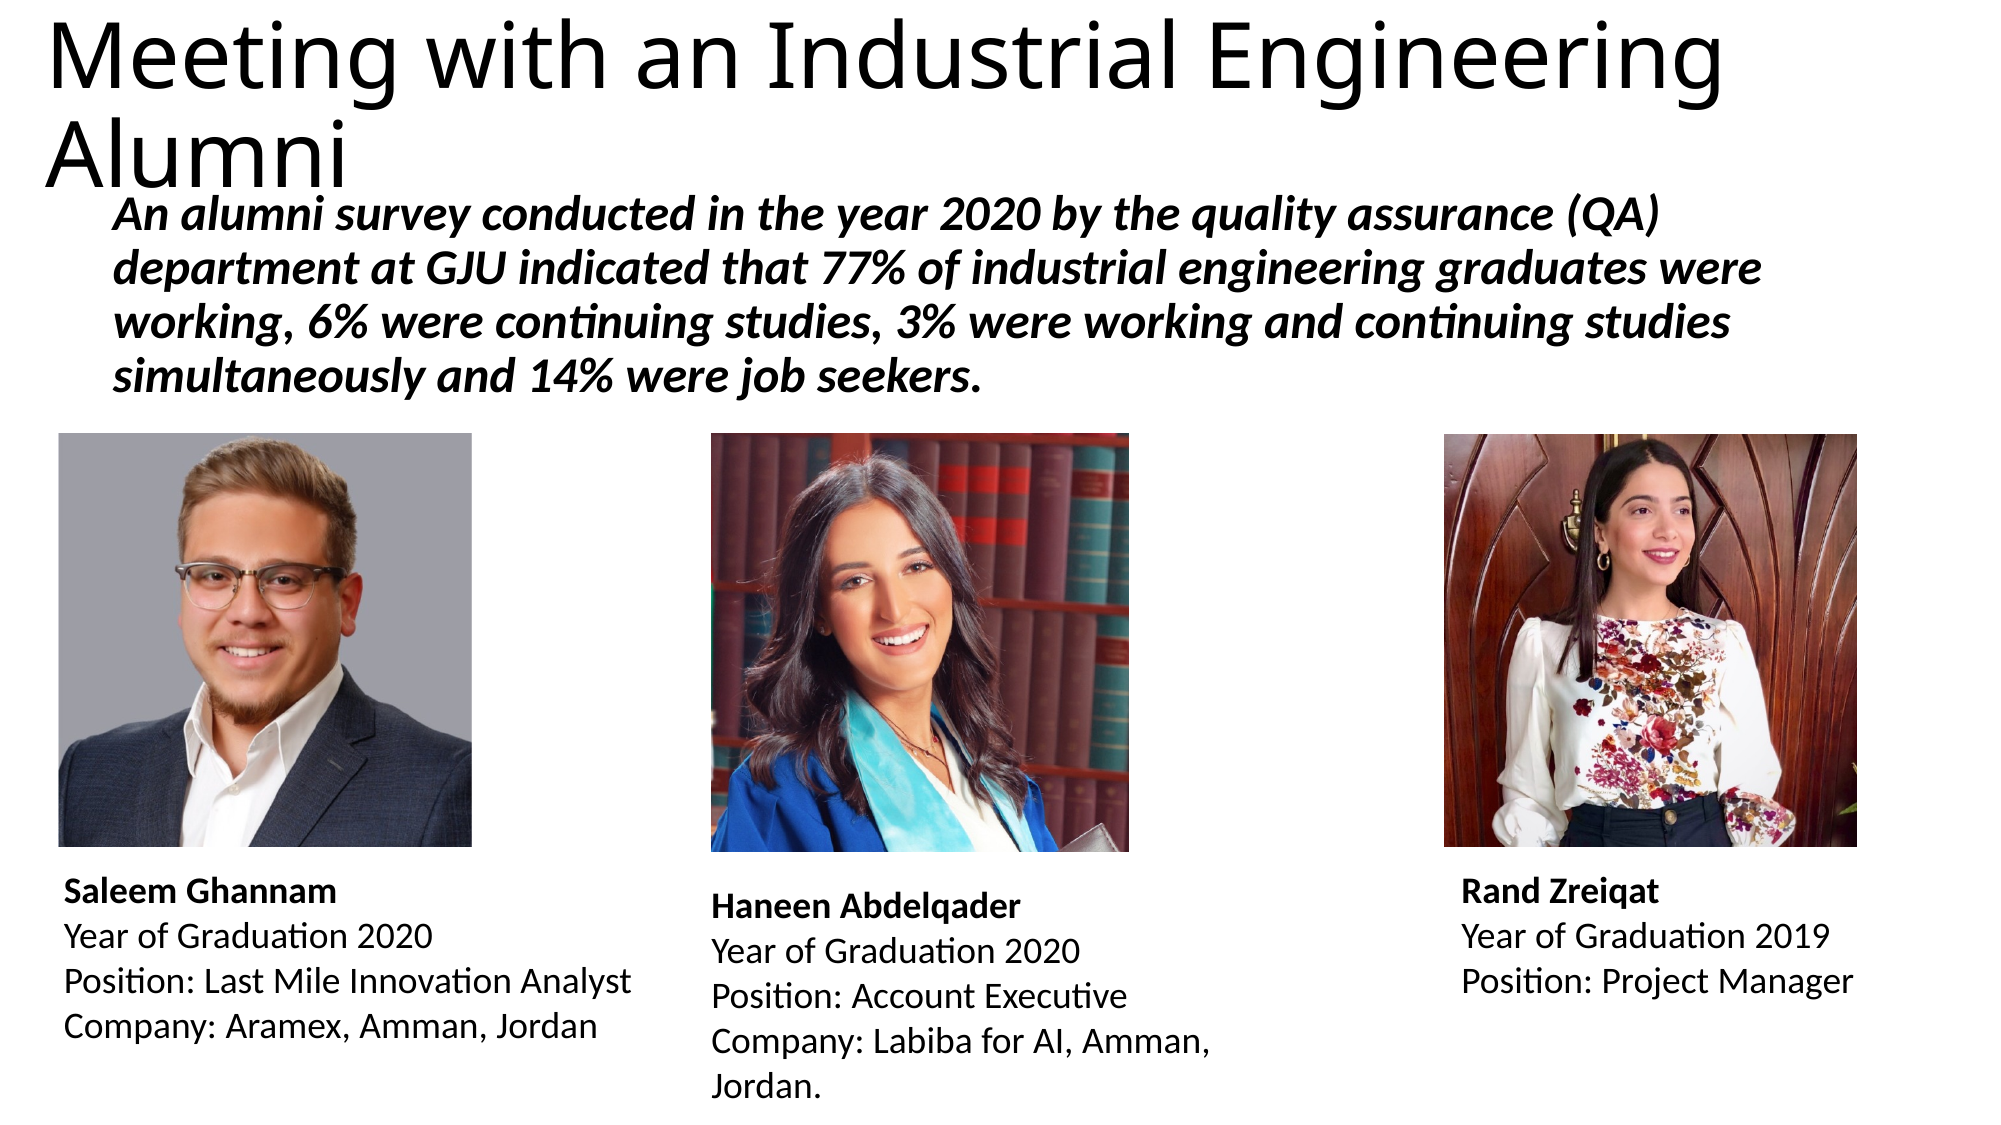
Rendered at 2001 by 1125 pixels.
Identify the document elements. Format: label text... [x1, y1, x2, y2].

list An alumni survey conducted in the year 2020 by the quality assurance (QA) department at GJU indicated that 77% of industrial engineering graduates were working, 6% were continuing studies, 3% were working and continuing studies simultaneously and 14% were job seekers. [97, 180, 1823, 422]
text_box Haneen Abdelqader Year of Graduation 2020 Position: Account Executive Company: Labiba for AI, Amman, Jordan. [696, 873, 1266, 1125]
picture [711, 433, 1129, 852]
title Meeting with an Industrial Engineering Alumni [30, 0, 1873, 218]
picture [58, 433, 472, 847]
text_box Saleem Ghannam Year of Graduation 2020 Position: Last Mile Innovation Analyst Company: Aramex, Amman, Jordan [48, 858, 648, 1099]
text_box Rand Zreiqat Year of Graduation 2019 Position: Project Manager [1446, 858, 1870, 1099]
picture [1444, 434, 1857, 847]
